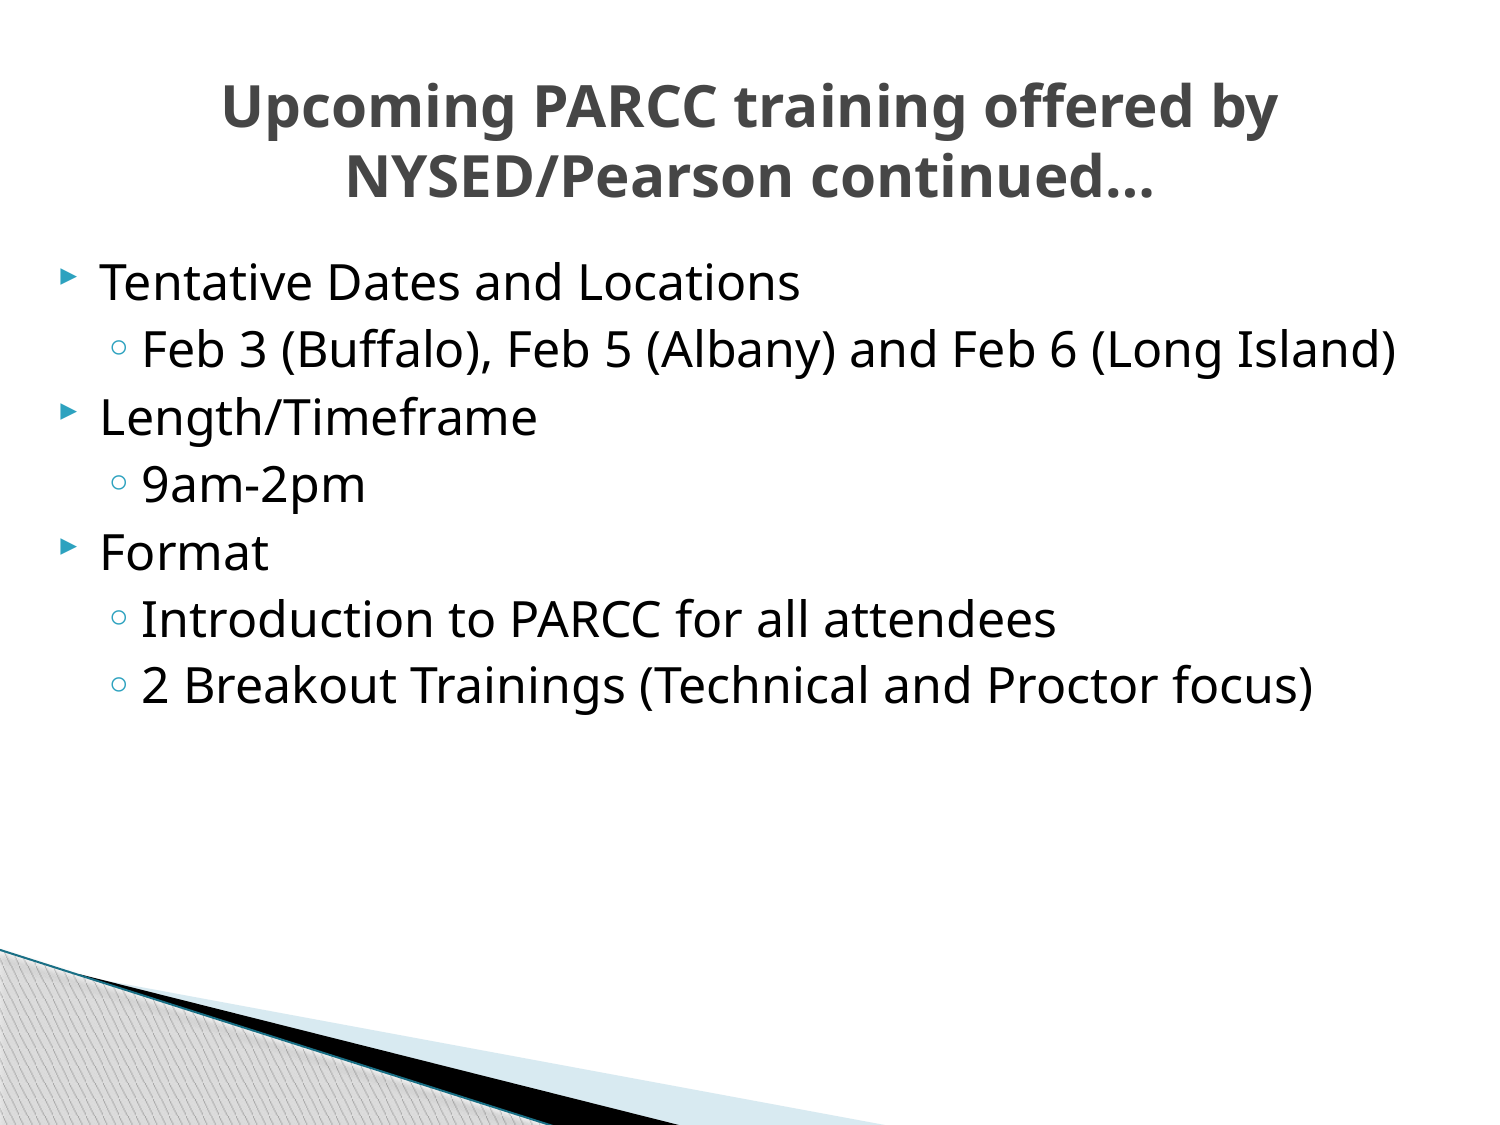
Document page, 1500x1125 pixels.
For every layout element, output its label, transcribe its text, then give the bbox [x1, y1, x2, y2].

title Upcoming PARCC training offered by NYSED/Pearson continued… [75, 45, 1425, 233]
list Tentative Dates and Locations Feb 3 (Buffalo), Feb 5 (Albany) and Feb 6 (Long Island) Length/Timeframe 9am-2pm Format Introduction to PARCC for all attendees 2 Breakout Trainings (Technical and Proctor focus) [24, 243, 1475, 986]
